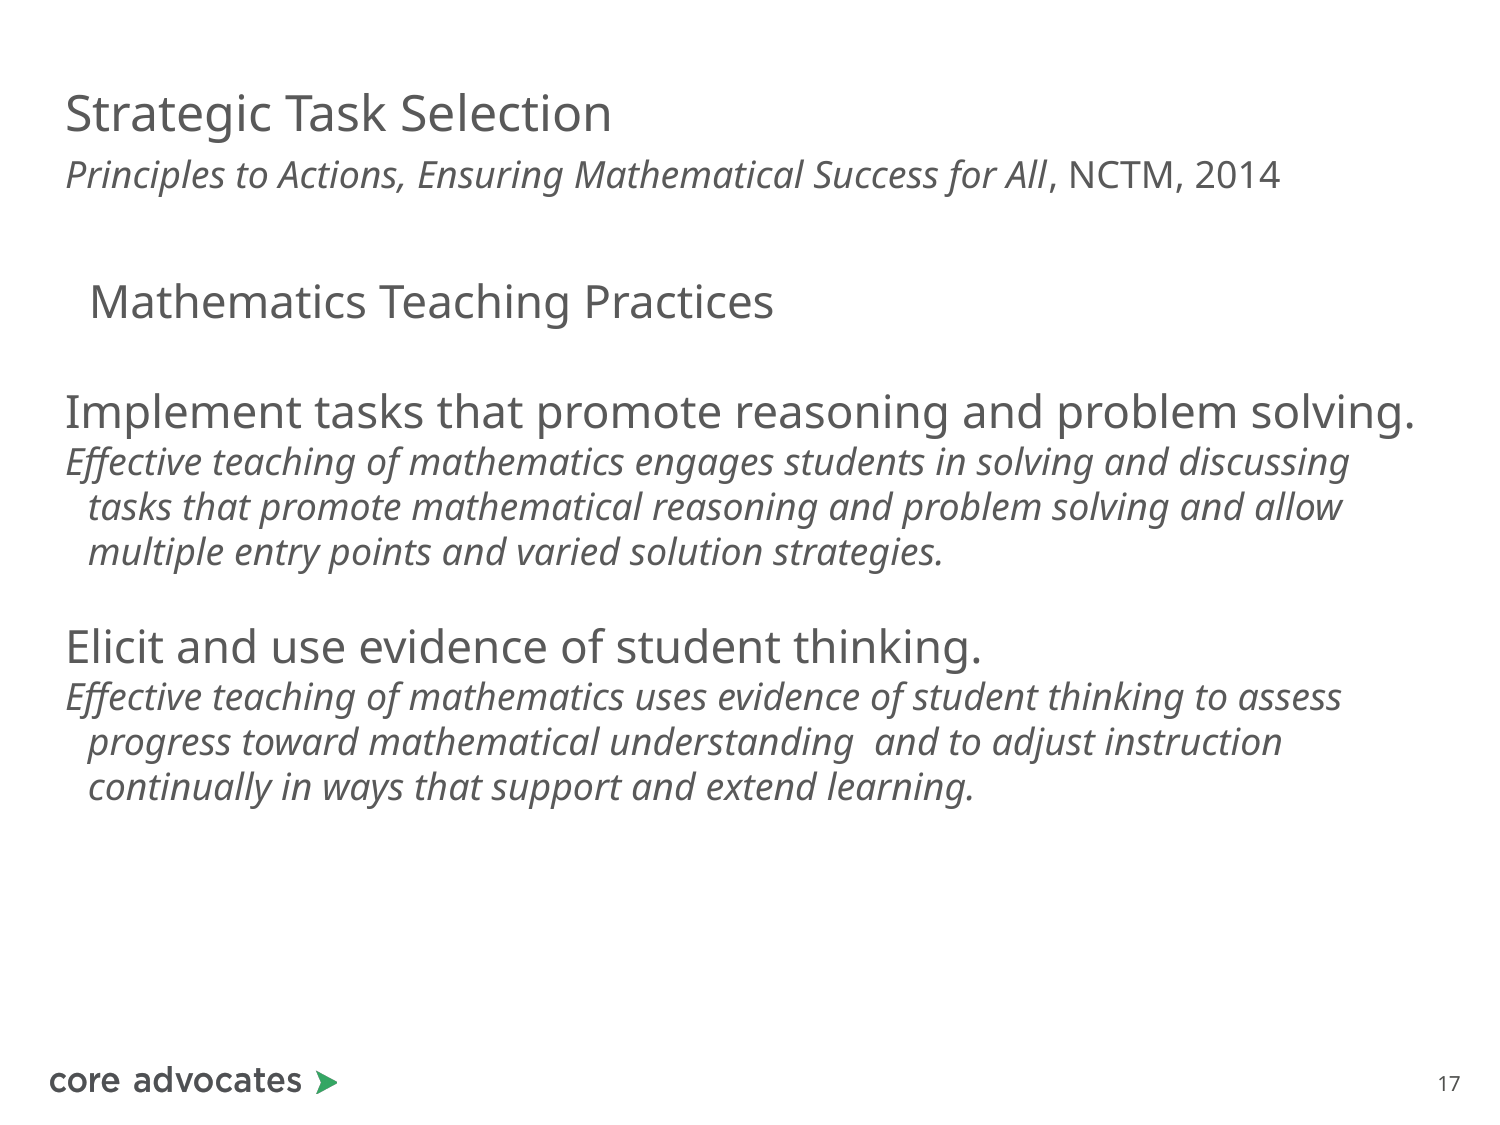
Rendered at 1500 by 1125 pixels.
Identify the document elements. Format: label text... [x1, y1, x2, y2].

picture [50, 1066, 337, 1094]
list Mathematics Teaching Practices Implement tasks that promote reasoning and problem solving. Effective teaching of mathematics engages students in solving and discussing tasks that promote mathematical reasoning and problem solving and allow multiple entry points and varied solution strategies. Elicit and use evidence of student thinking. Effective teaching of mathematics uses evidence of student thinking to assess progress toward mathematical understanding and to adjust instruction continually in ways that support and extend learning. [50, 257, 1457, 1001]
title Strategic Task Selection Principles to Actions, Ensuring Mathematical Success for All, NCTM, 2014 [50, 45, 1457, 233]
